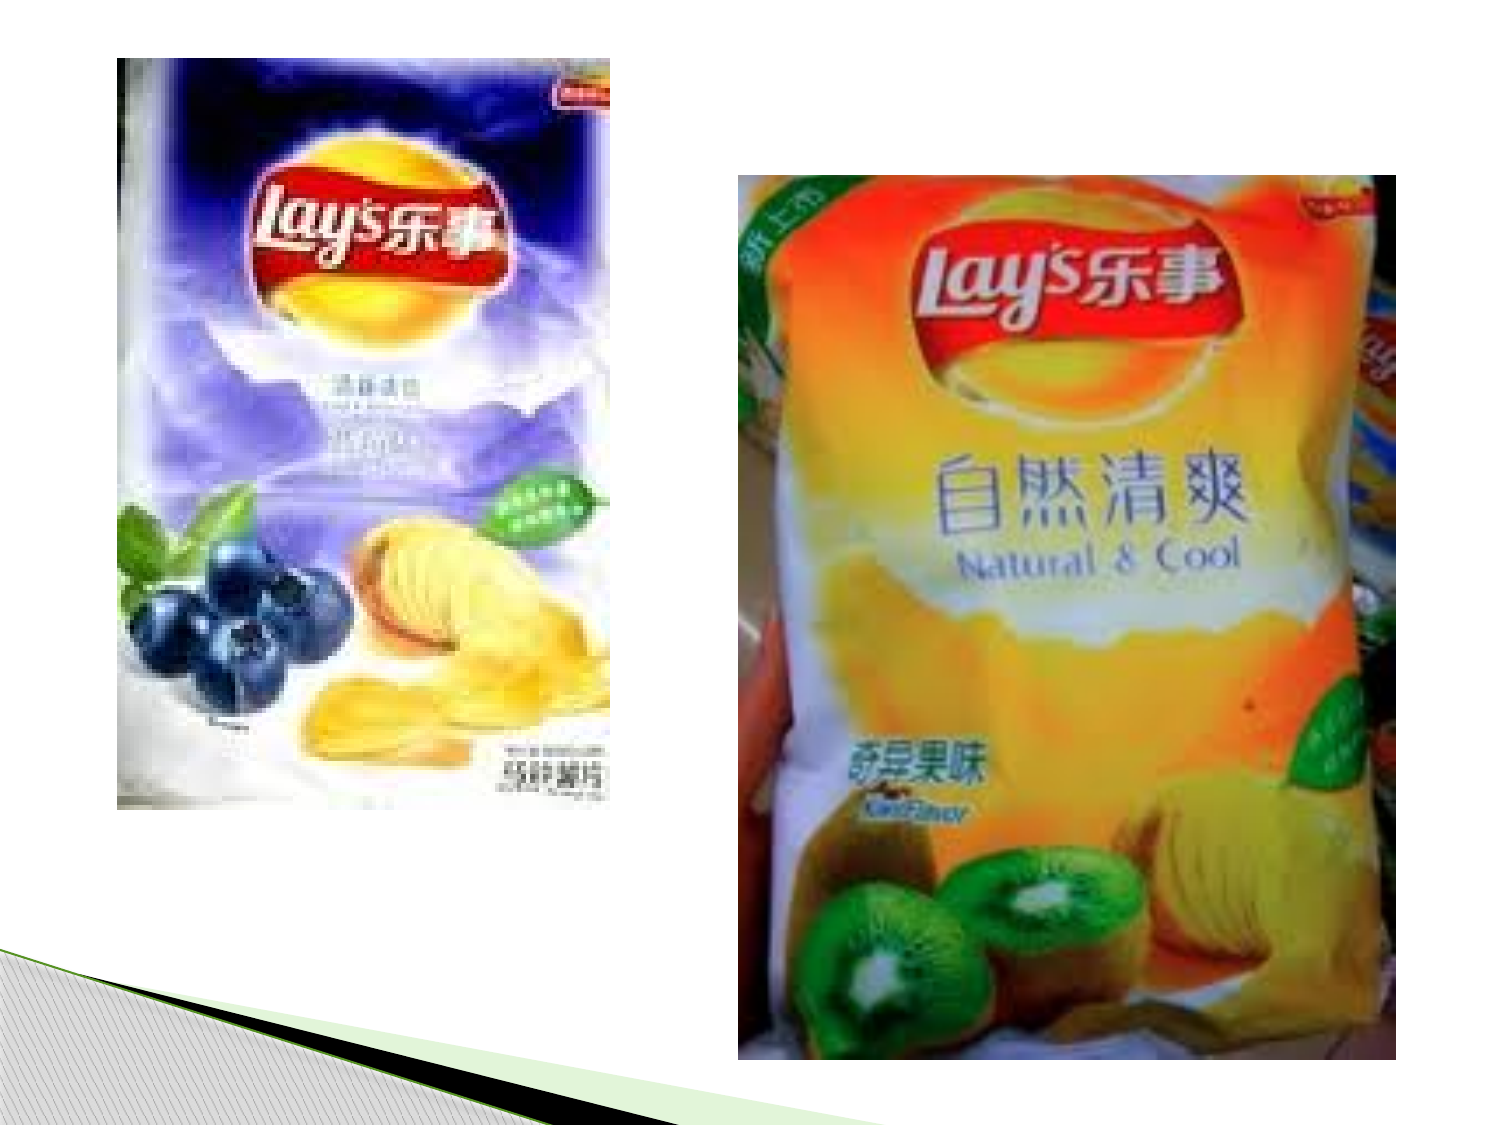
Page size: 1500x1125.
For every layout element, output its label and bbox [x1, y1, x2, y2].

picture [737, 175, 1396, 1061]
picture [116, 58, 610, 811]
